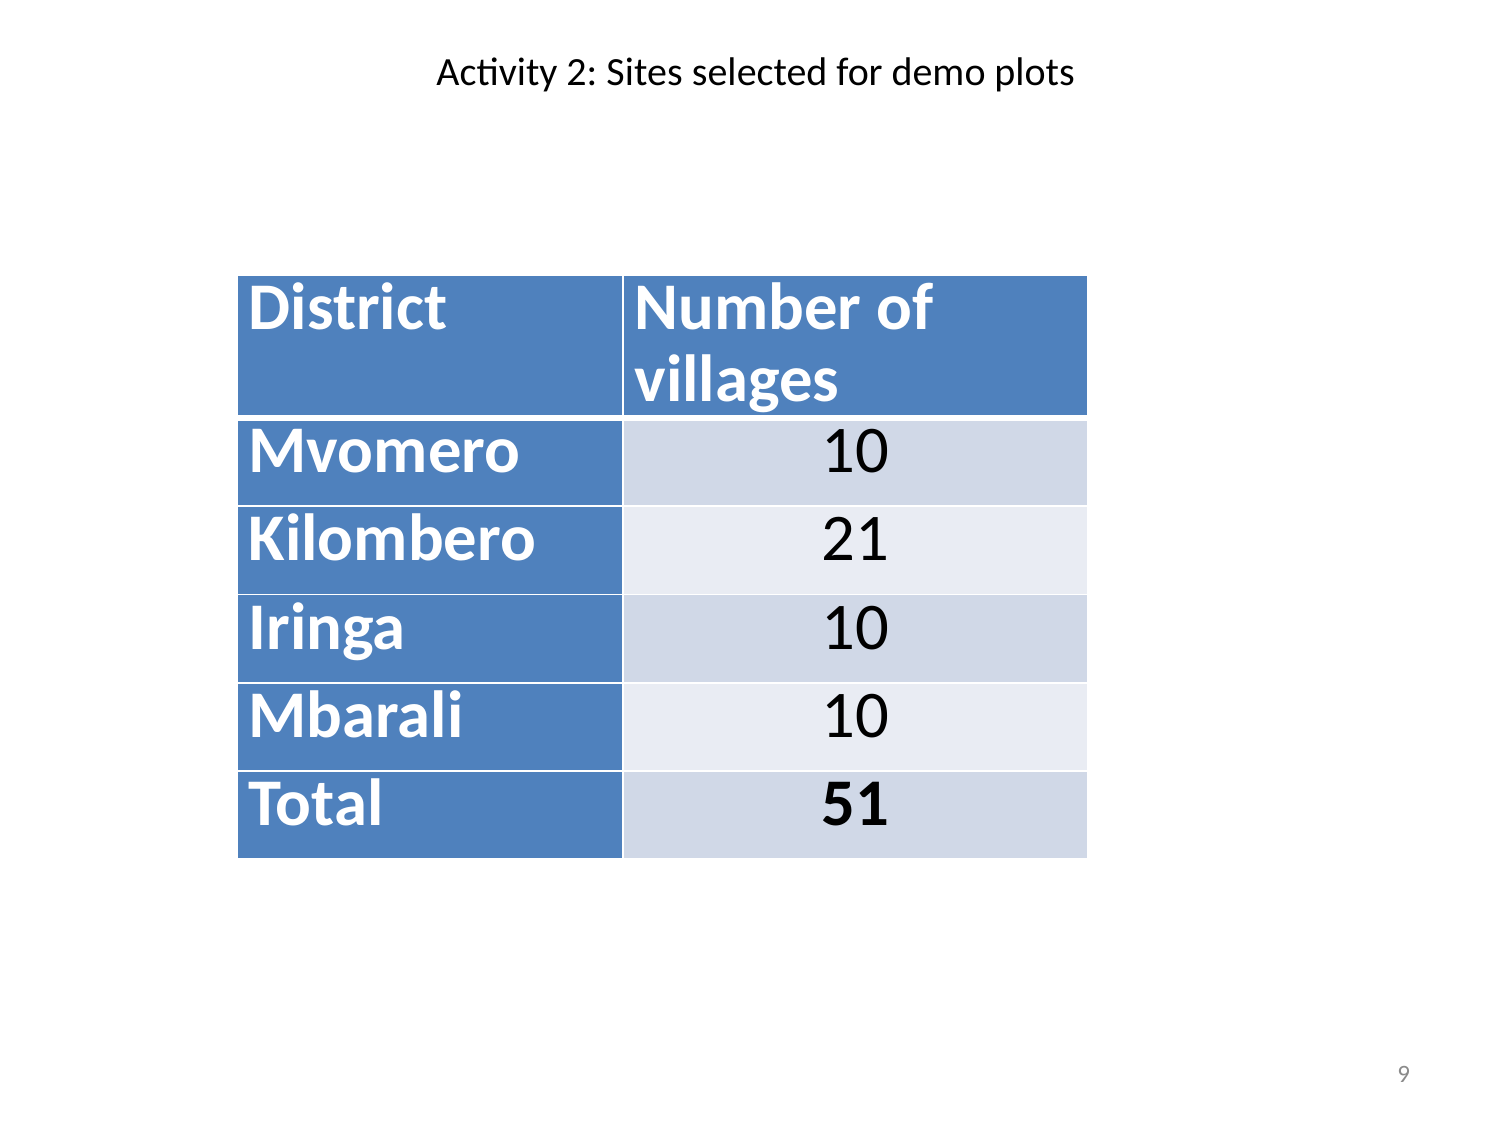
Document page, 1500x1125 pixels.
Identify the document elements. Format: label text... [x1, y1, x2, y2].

table_cell Total [238, 772, 622, 858]
table_cell 10 [624, 421, 1087, 505]
table_cell 21 [624, 507, 1087, 594]
table_cell 51 [624, 772, 1087, 858]
table_cell Kilombero [238, 507, 622, 594]
table_cell Mvomero [238, 421, 622, 505]
table_cell Iringa [238, 595, 622, 682]
table_header Number of villages [624, 276, 1087, 415]
slide_number 9 [1074, 1042, 1425, 1103]
title Activity 2: Sites selected for demo plots [87, 37, 1425, 150]
table_cell 10 [624, 595, 1087, 682]
table_cell Mbarali [238, 684, 622, 770]
table_cell 10 [624, 684, 1087, 770]
table_header District [238, 276, 622, 415]
